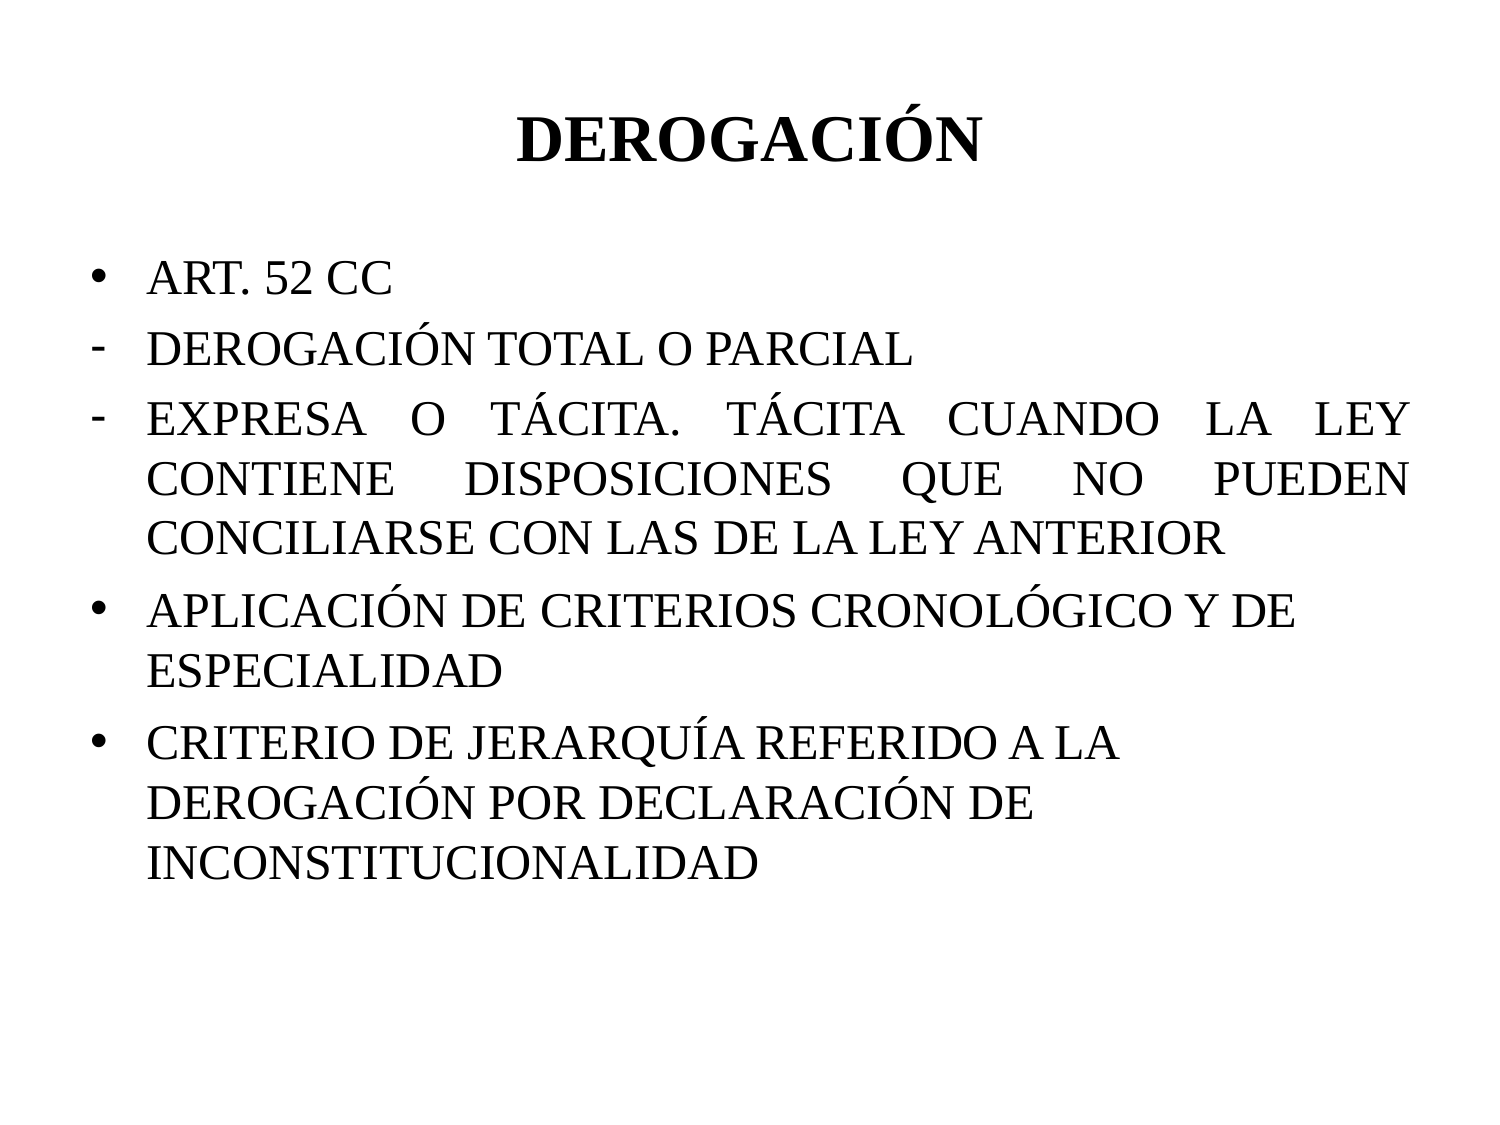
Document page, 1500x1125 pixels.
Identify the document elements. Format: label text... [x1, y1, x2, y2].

list ART. 52 CC DEROGACIÓN TOTAL O PARCIAL EXPRESA O TÁCITA. TÁCITA CUANDO LA LEY CONTIENE DISPOSICIONES QUE NO PUEDEN CONCILIARSE CON LAS DE LA LEY ANTERIOR APLICACIÓN DE CRITERIOS CRONOLÓGICO Y DE ESPECIALIDAD CRITERIO DE JERARQUÍA REFERIDO A LA DEROGACIÓN POR DECLARACIÓN DE INCONSTITUCIONALIDAD [75, 237, 1425, 935]
title DEROGACIÓN [75, 62, 1425, 208]
